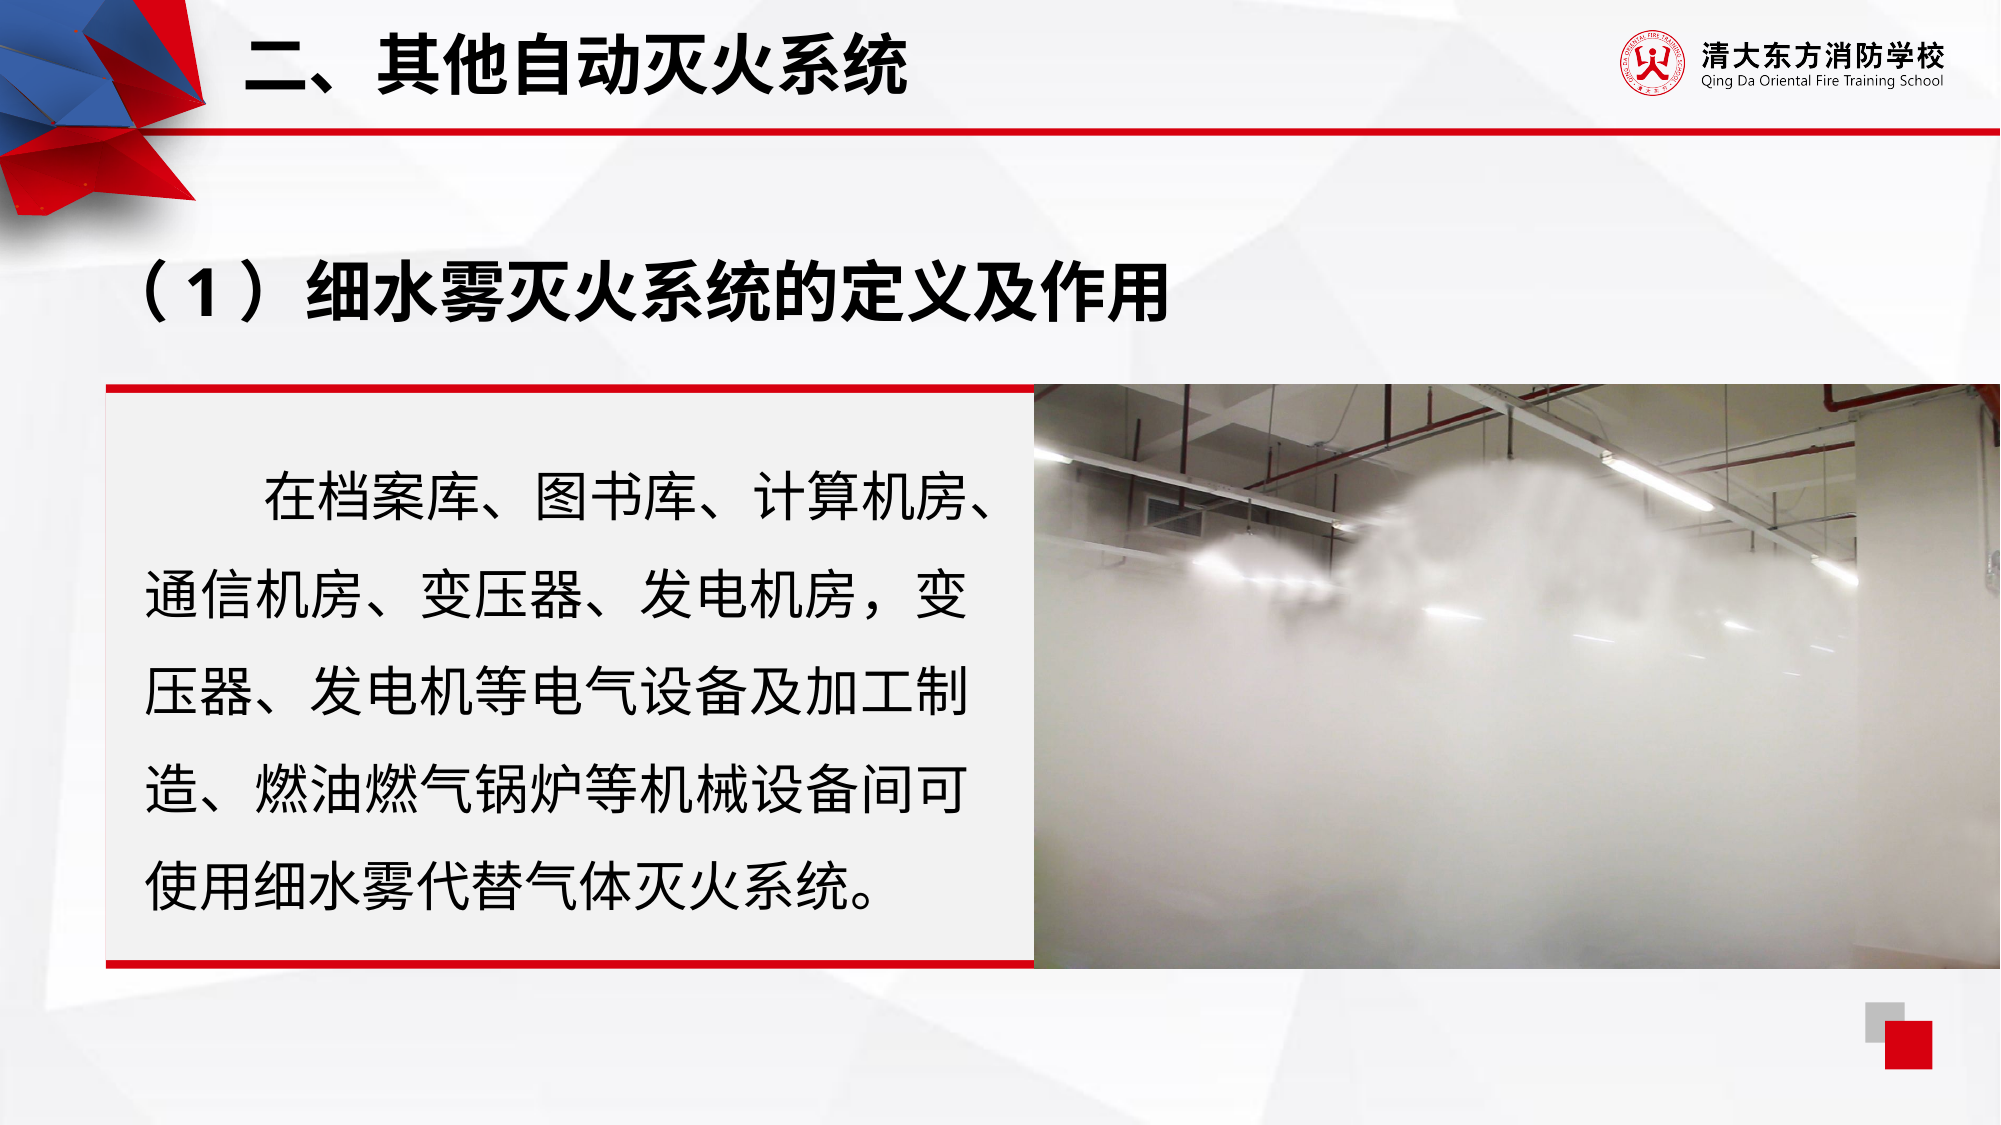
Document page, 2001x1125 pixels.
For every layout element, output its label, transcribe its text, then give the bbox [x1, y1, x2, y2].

text_box 二、其他自动灭火系统 [227, 15, 1976, 111]
text_box （1）细水雾灭火系统的定义及作用 [87, 242, 1836, 338]
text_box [105, 384, 1034, 969]
text_box [1884, 1020, 1933, 1070]
text_box [1864, 1001, 1906, 1044]
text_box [0, 0, 207, 216]
picture [0, 0, 2001, 1125]
text_box [210, 127, 2000, 137]
